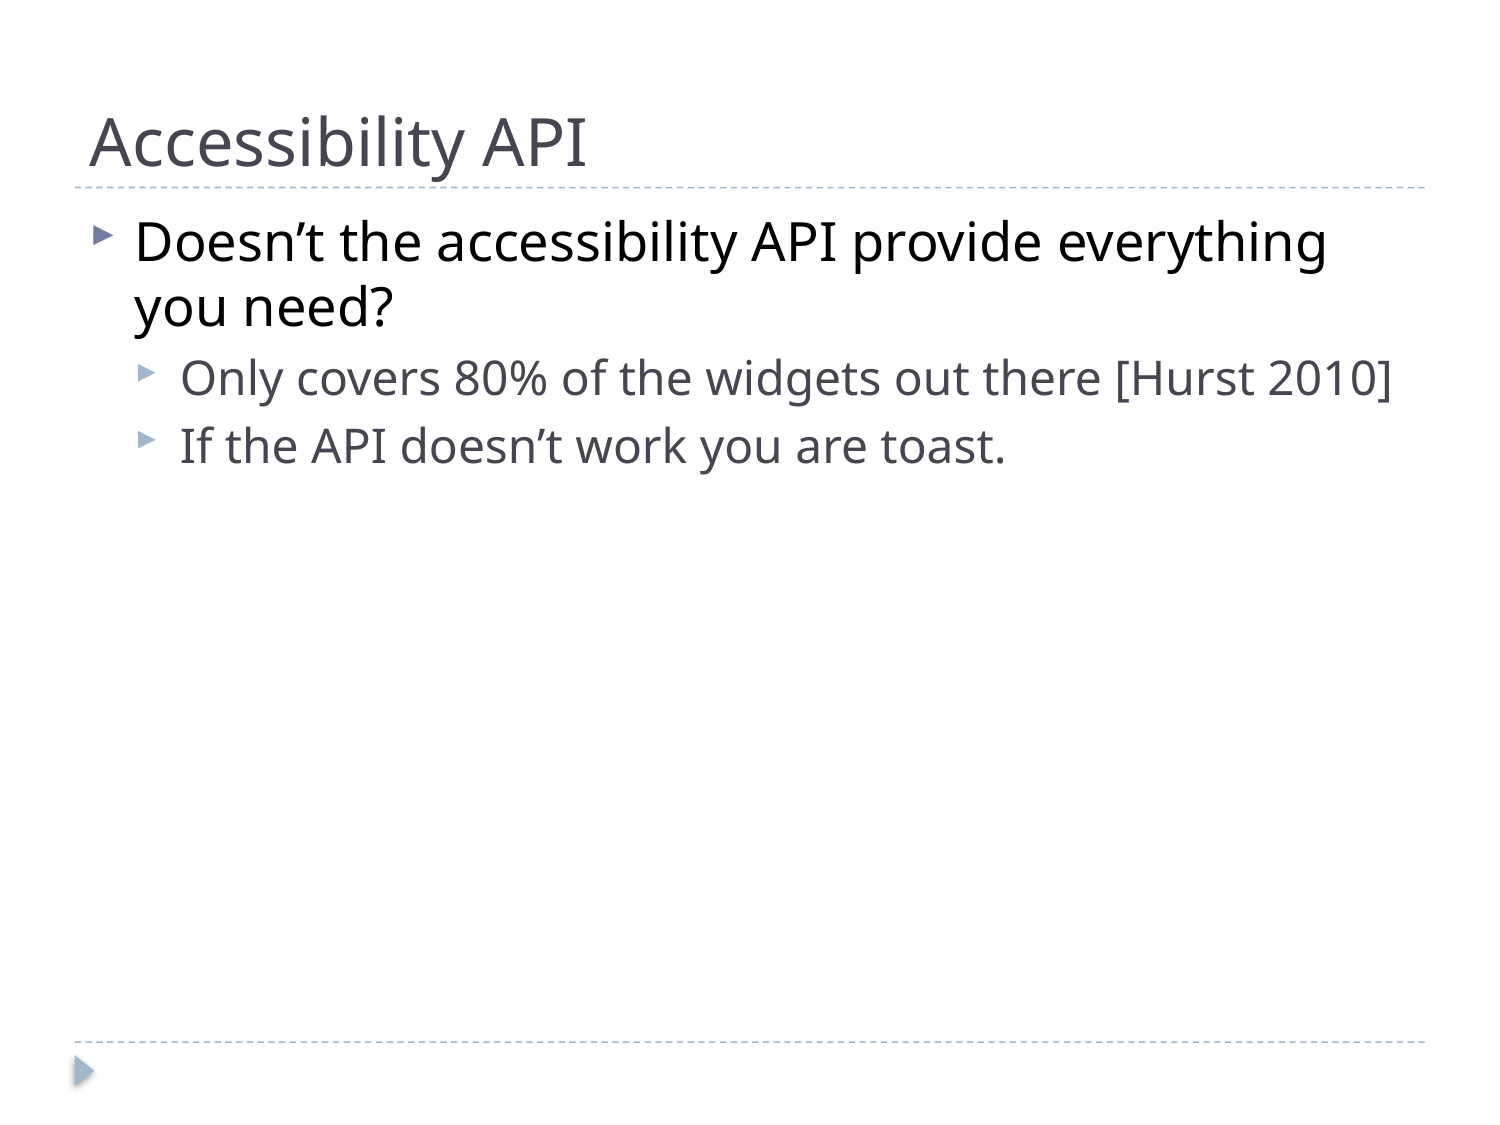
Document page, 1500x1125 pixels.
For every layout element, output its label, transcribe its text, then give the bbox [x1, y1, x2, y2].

title Accessibility API [75, 24, 1425, 188]
list Doesn’t the accessibility API provide everything you need? Only covers 80% of the widgets out there [Hurst 2010] If the API doesn’t work you are toast. [75, 200, 1425, 1010]
